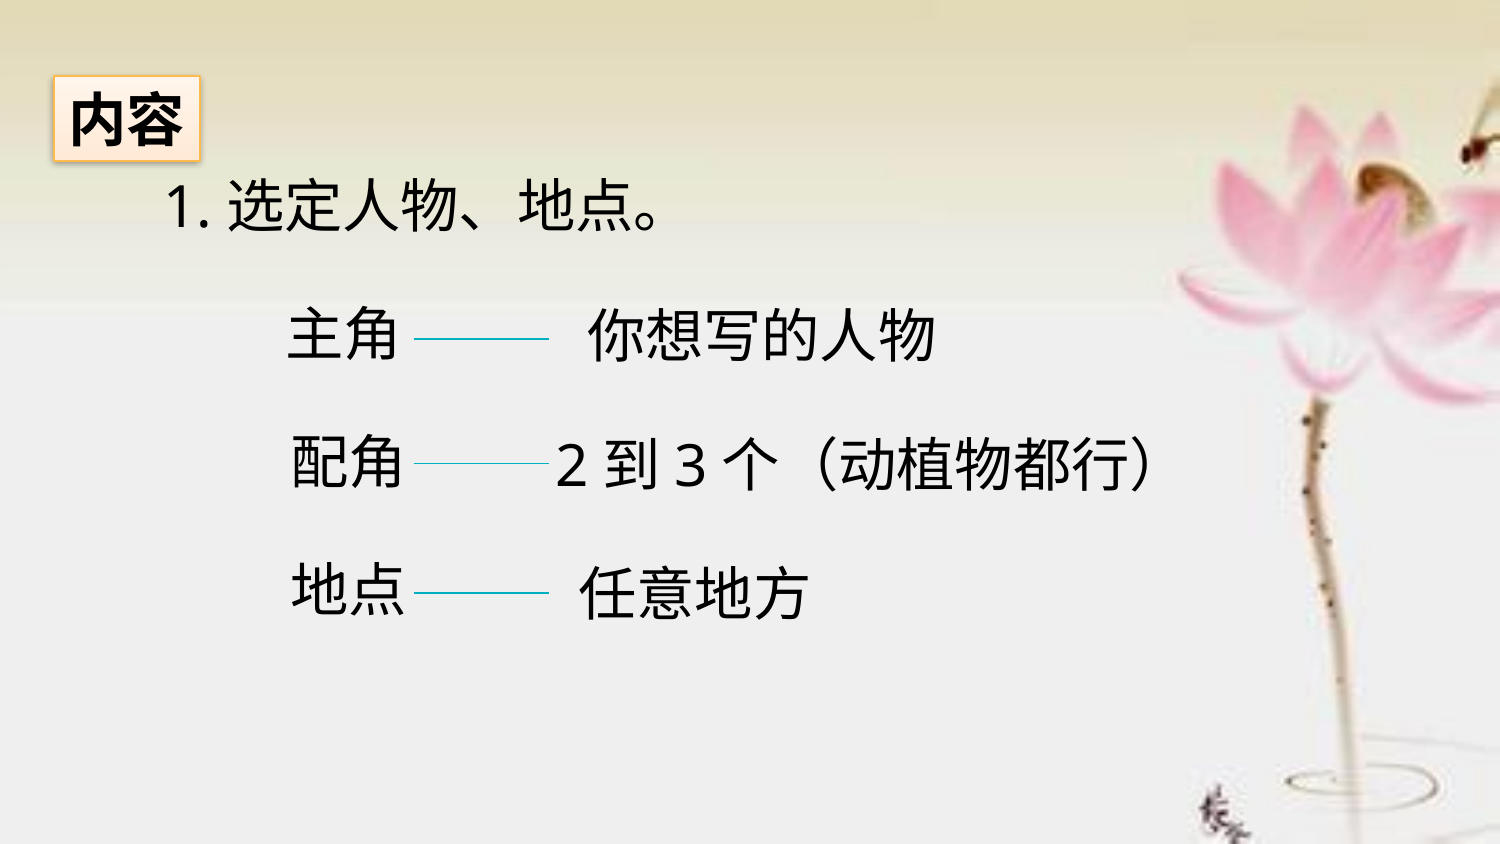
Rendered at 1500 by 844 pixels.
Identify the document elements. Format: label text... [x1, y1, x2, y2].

text_box 内容 [53, 75, 201, 162]
text_box 配角 [275, 417, 422, 503]
picture [0, 0, 1500, 844]
text_box 你想写的人物 [572, 291, 965, 377]
text_box 1.选定人物、地点。 [148, 161, 707, 247]
text_box 主角 [270, 289, 417, 375]
text_box 地点 [275, 545, 422, 631]
text_box 任意地方 [563, 549, 827, 635]
text_box 2到3个（动植物都行） [540, 420, 1203, 506]
